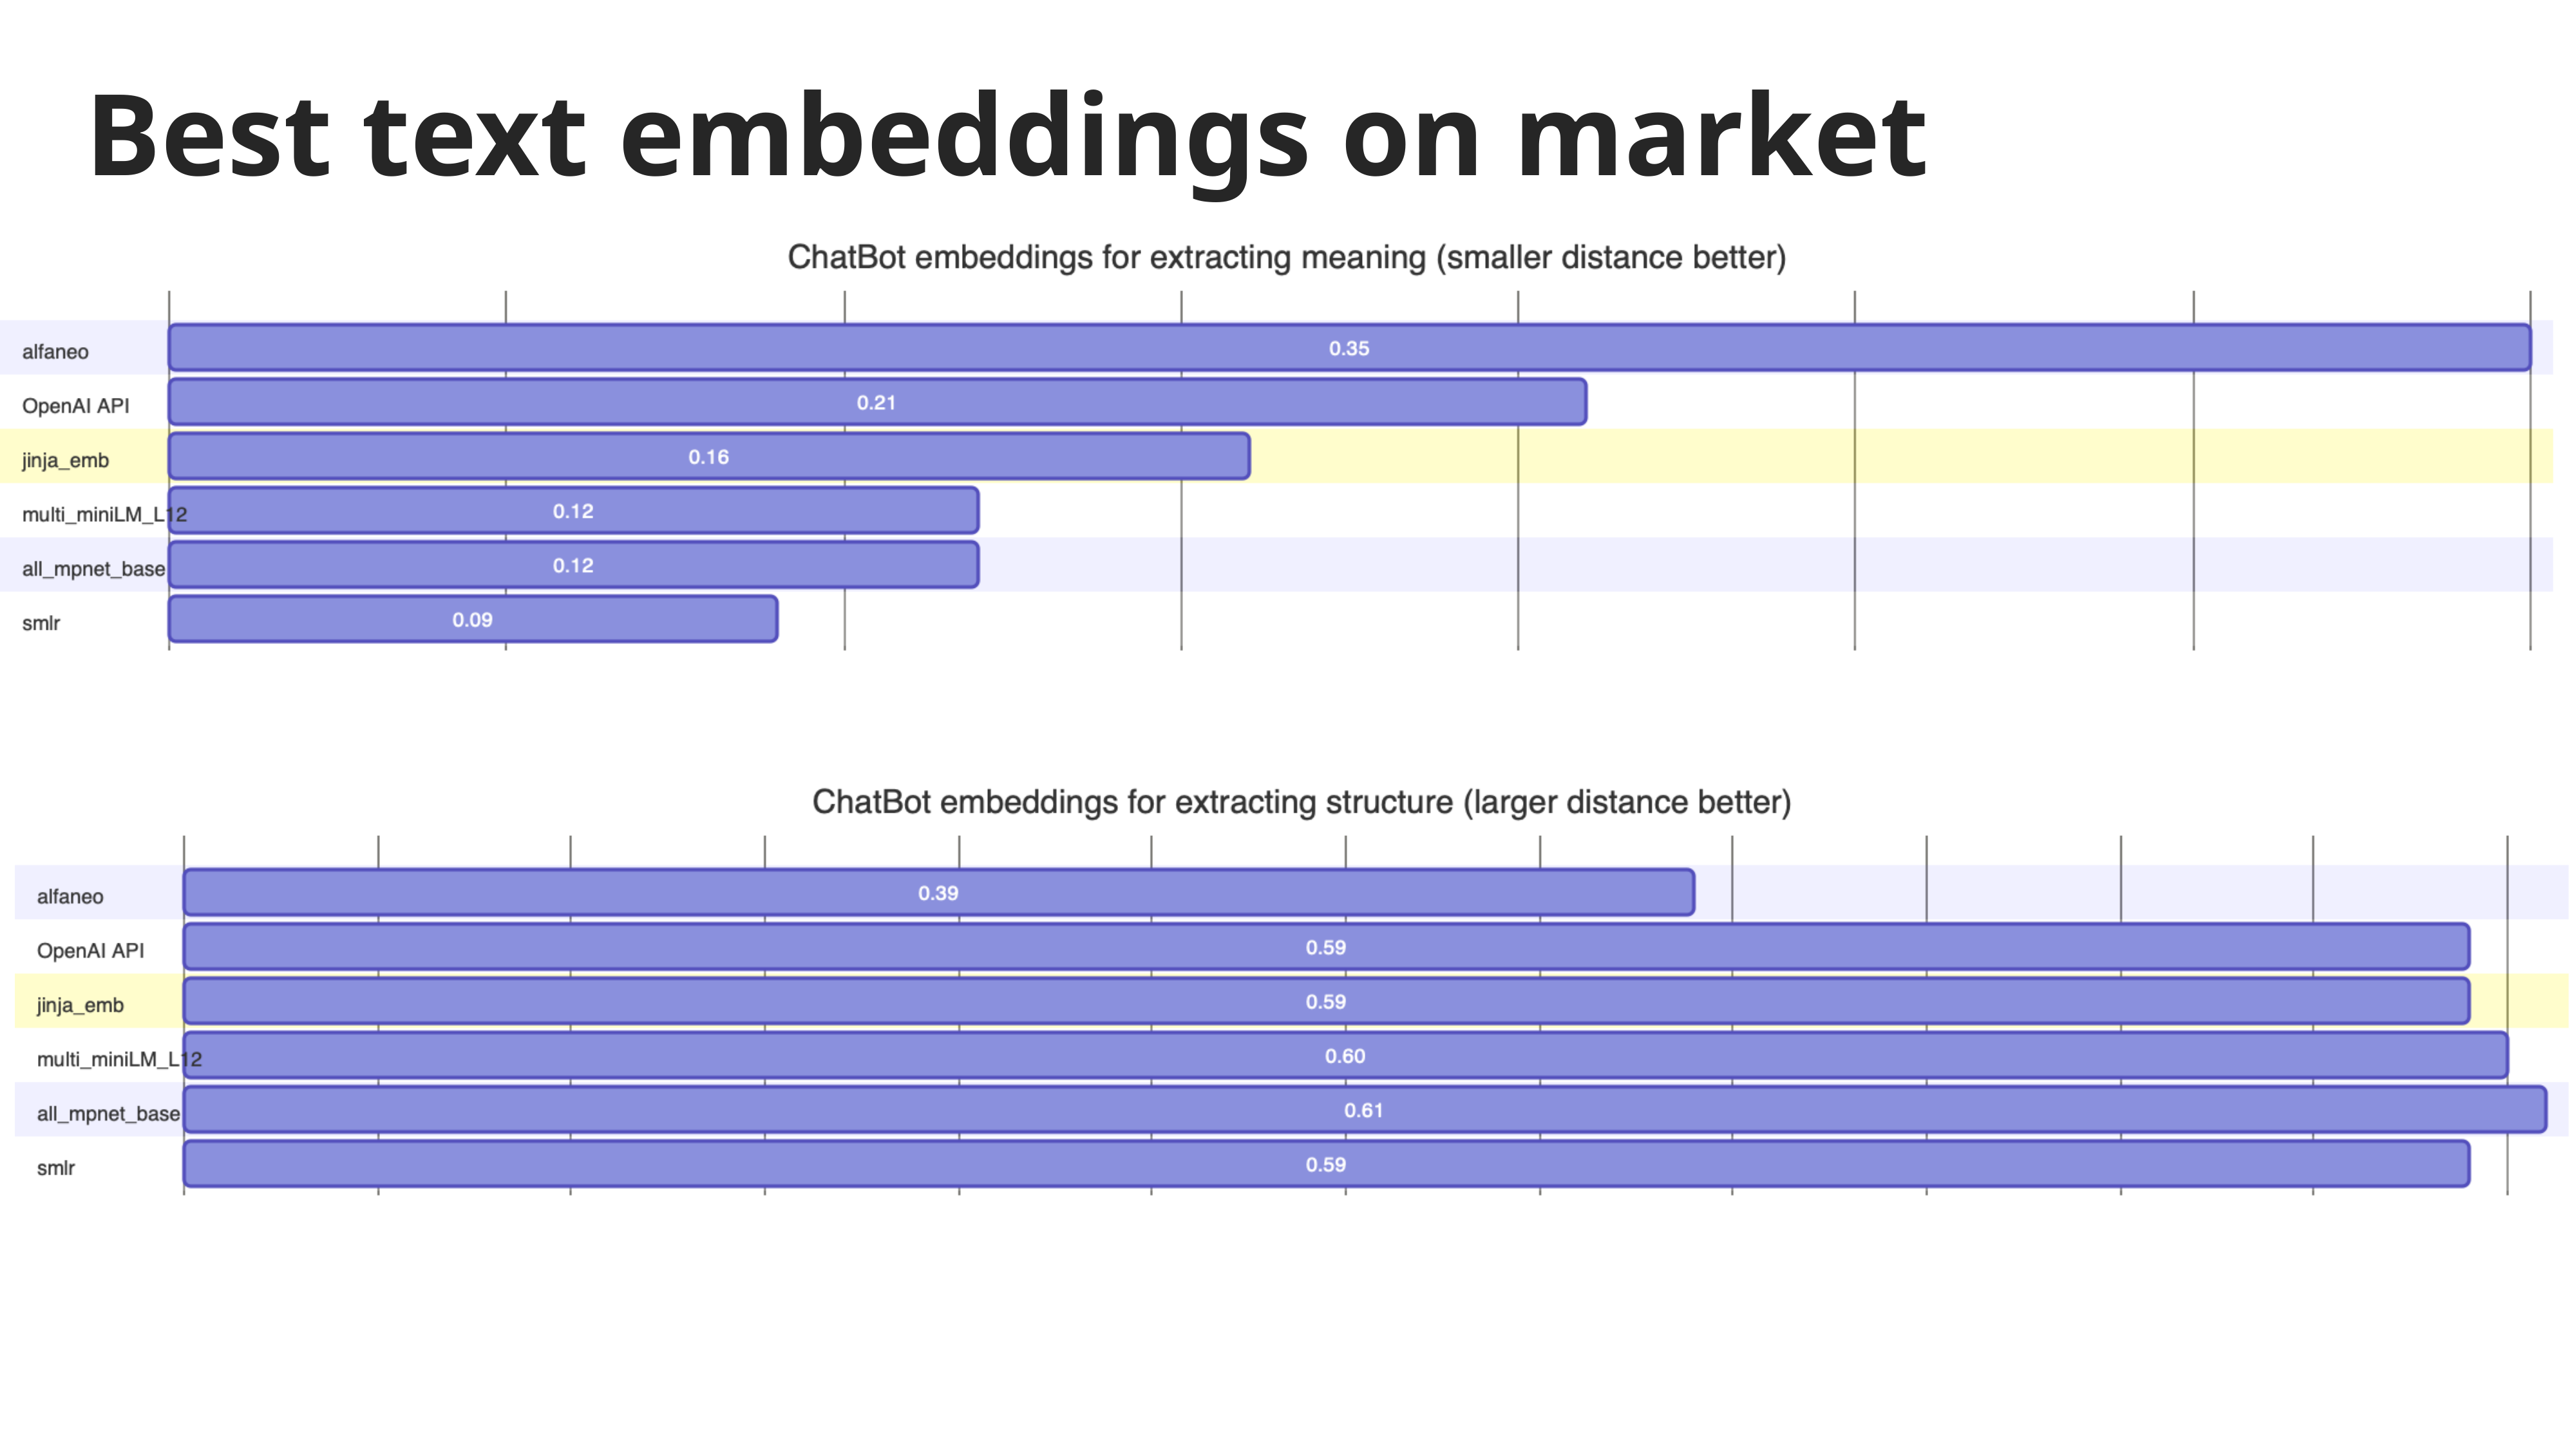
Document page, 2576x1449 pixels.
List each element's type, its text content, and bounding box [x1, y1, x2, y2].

text_box Best text embeddings on market [80, 57, 2525, 203]
picture [0, 212, 2576, 1309]
